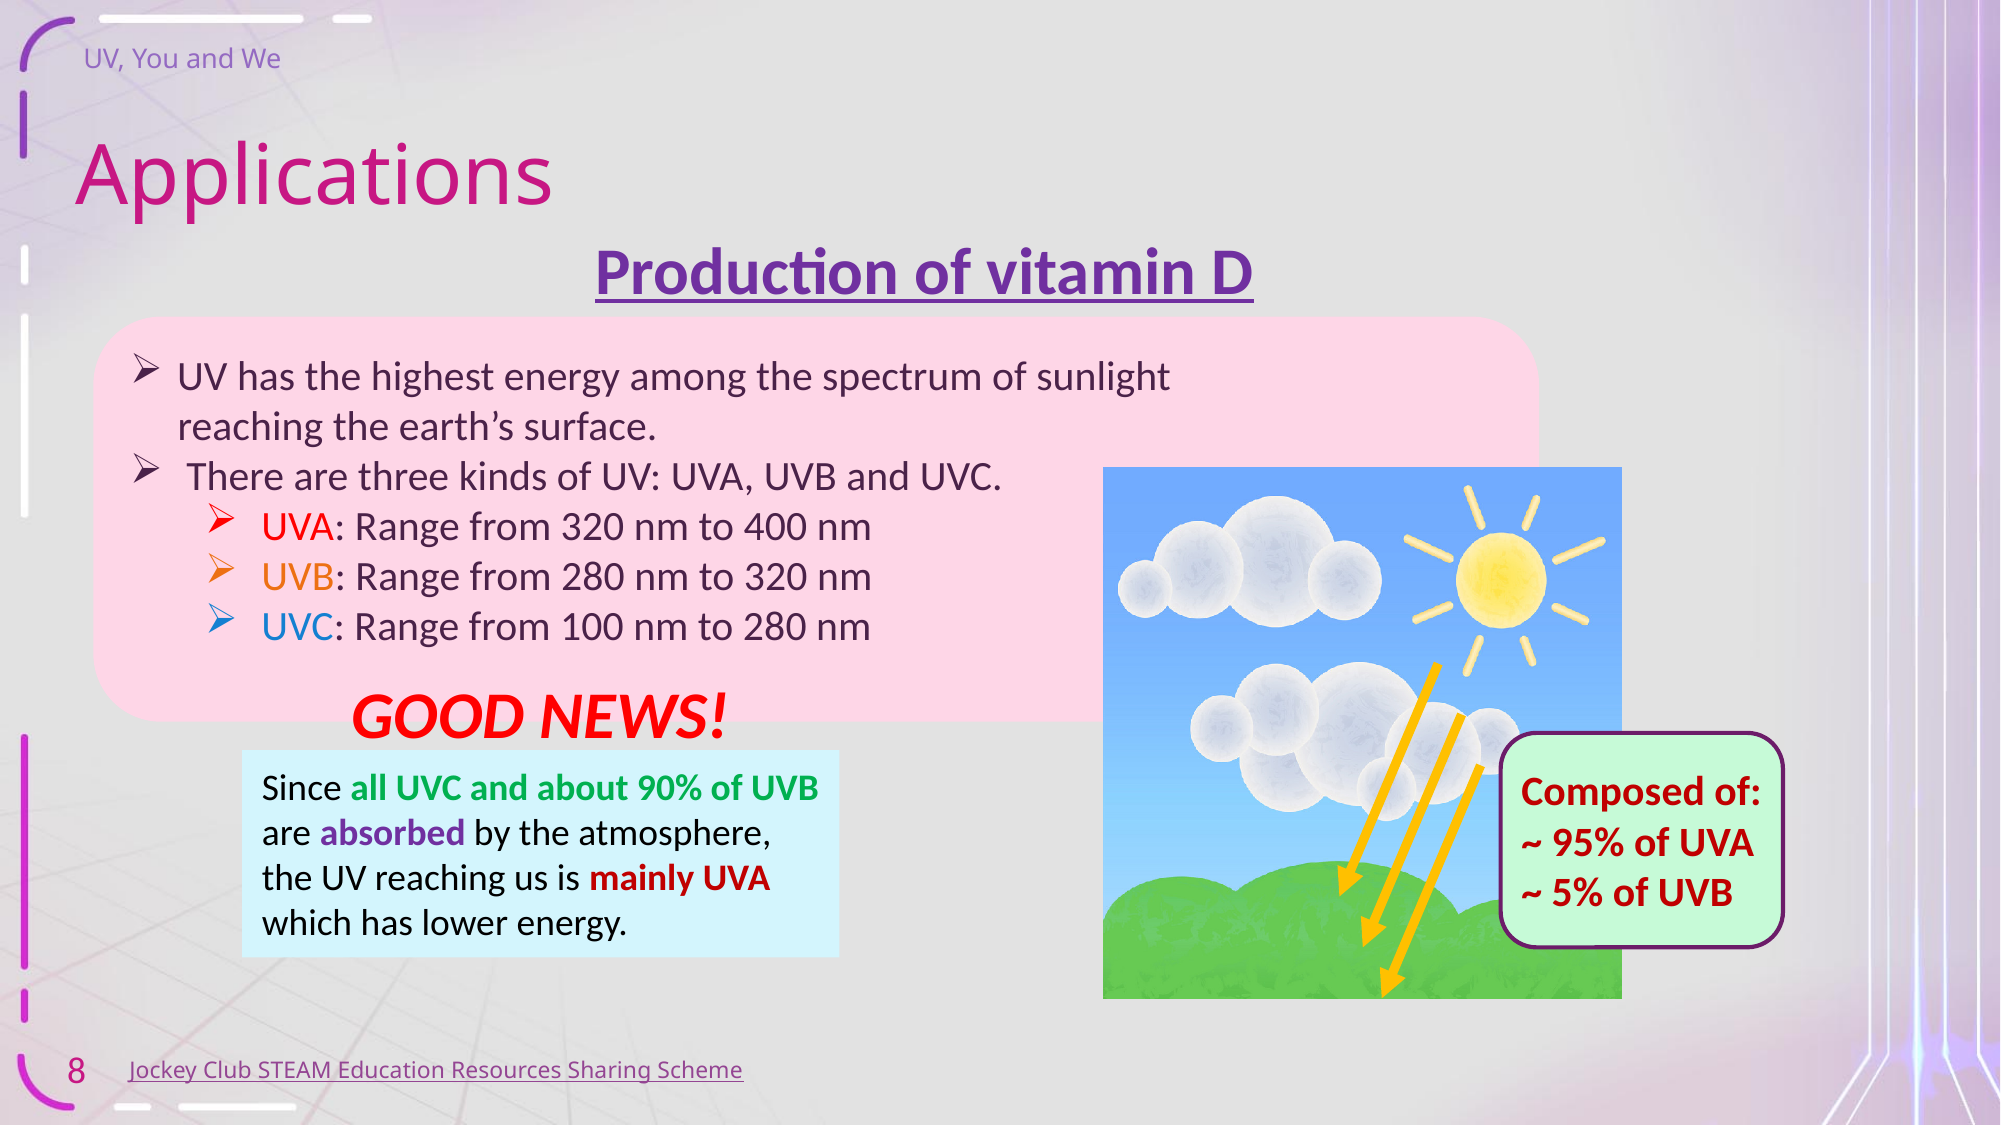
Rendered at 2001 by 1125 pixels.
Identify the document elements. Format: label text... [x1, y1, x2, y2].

text_box GOOD NEWS! [336, 664, 745, 760]
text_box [1103, 467, 1784, 999]
picture [0, 0, 2001, 1125]
text_box Production of vitamin D [580, 220, 1269, 314]
text_box [91, 314, 1542, 724]
text_box Since all UVC and about 90% of UVB are absorbed by the atmosphere, the UV reaching us is mainly UVA which has lower energy. [247, 755, 835, 950]
title Applications [61, 63, 1571, 279]
text_box [240, 748, 842, 959]
text_box UV has the highest energy among the spectrum of sunlight reaching the earth’s surface. There are three kinds of UV: UVA, UVB and UVC. UVA: Range from 320 nm to 400 nm UVB: Range from 280 nm to 320 nm UVC: Range from 100 nm to 280 nm [115, 341, 1187, 657]
